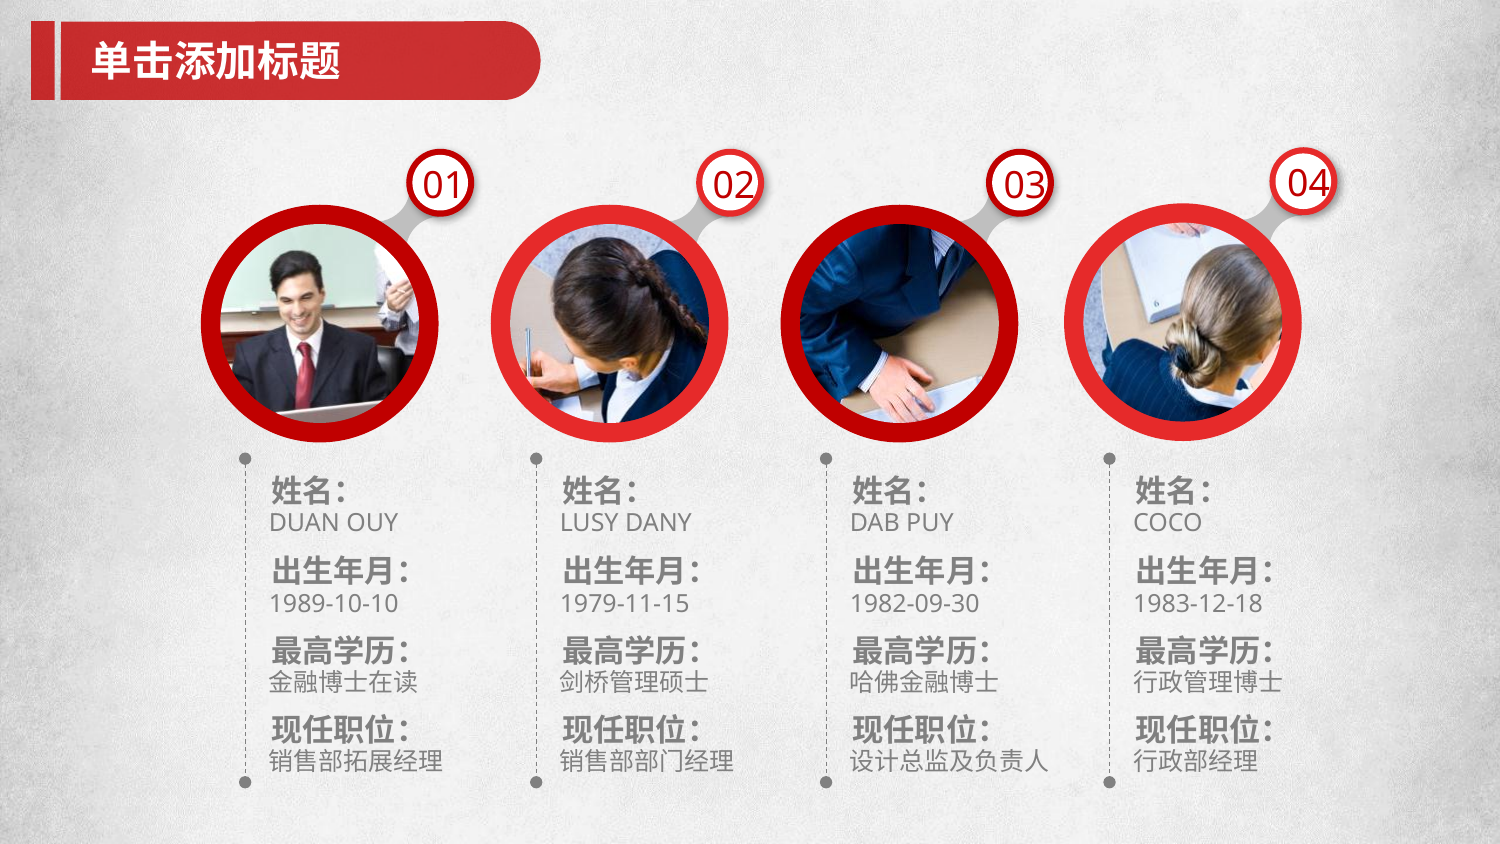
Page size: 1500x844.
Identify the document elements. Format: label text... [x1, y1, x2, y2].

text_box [676, 148, 765, 244]
text_box 1983-12-18 [1118, 579, 1331, 615]
text_box 剑桥管理硕士 [545, 659, 758, 695]
text_box 哈佛金融博士 [834, 659, 1048, 695]
text_box [1063, 202, 1303, 443]
text_box 单击添加标题 [79, 29, 547, 91]
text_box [386, 148, 475, 244]
text_box 最高学历： [547, 623, 742, 659]
text_box 最高学历： [256, 623, 446, 659]
text_box [1082, 221, 1284, 423]
text_box 姓名： [837, 463, 986, 498]
text_box LUSY DANY [545, 498, 758, 534]
text_box 出生年月： [837, 544, 1028, 579]
text_box 03 [1054, 153, 1063, 211]
text_box 销售部部门经理 [545, 738, 758, 774]
text_box [30, 20, 56, 101]
text_box 现任职位： [256, 703, 446, 738]
text_box 行政管理博士 [1118, 659, 1331, 695]
text_box 设计总监及负责人 [834, 738, 1066, 774]
text_box DUAN OUY [253, 498, 467, 534]
text_box DAB PUY [834, 498, 1048, 534]
text_box [779, 203, 1020, 444]
text_box 1982-09-30 [834, 579, 1048, 615]
text_box 04 [1338, 152, 1347, 210]
text_box 01 [475, 153, 481, 211]
text_box 1979-11-15 [545, 579, 758, 615]
text_box 现任职位： [1120, 703, 1312, 738]
text_box 姓名： [256, 463, 405, 498]
text_box 姓名： [1120, 463, 1269, 498]
text_box 1989-10-10 [253, 579, 467, 615]
text_box 行政部经理 [1118, 738, 1331, 774]
text_box [489, 203, 730, 444]
text_box 姓名： [547, 463, 696, 498]
text_box [509, 223, 710, 424]
text_box [59, 20, 529, 101]
text_box [219, 223, 421, 424]
text_box 最高学历： [837, 623, 1032, 659]
text_box 金融博士在读 [253, 659, 467, 695]
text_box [1250, 147, 1338, 243]
text_box [199, 203, 440, 444]
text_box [966, 148, 1054, 244]
text_box 销售部拓展经理 [253, 738, 467, 774]
text_box 最高学历： [1120, 623, 1312, 659]
picture [0, 0, 1500, 844]
text_box 出生年月： [256, 544, 449, 579]
text_box COCO [1118, 498, 1331, 534]
text_box 出生年月： [547, 544, 745, 579]
text_box 02 [765, 153, 771, 211]
text_box 现任职位： [547, 703, 745, 738]
text_box [798, 223, 1000, 424]
text_box 现任职位： [837, 703, 1017, 738]
text_box 出生年月： [1120, 544, 1312, 579]
